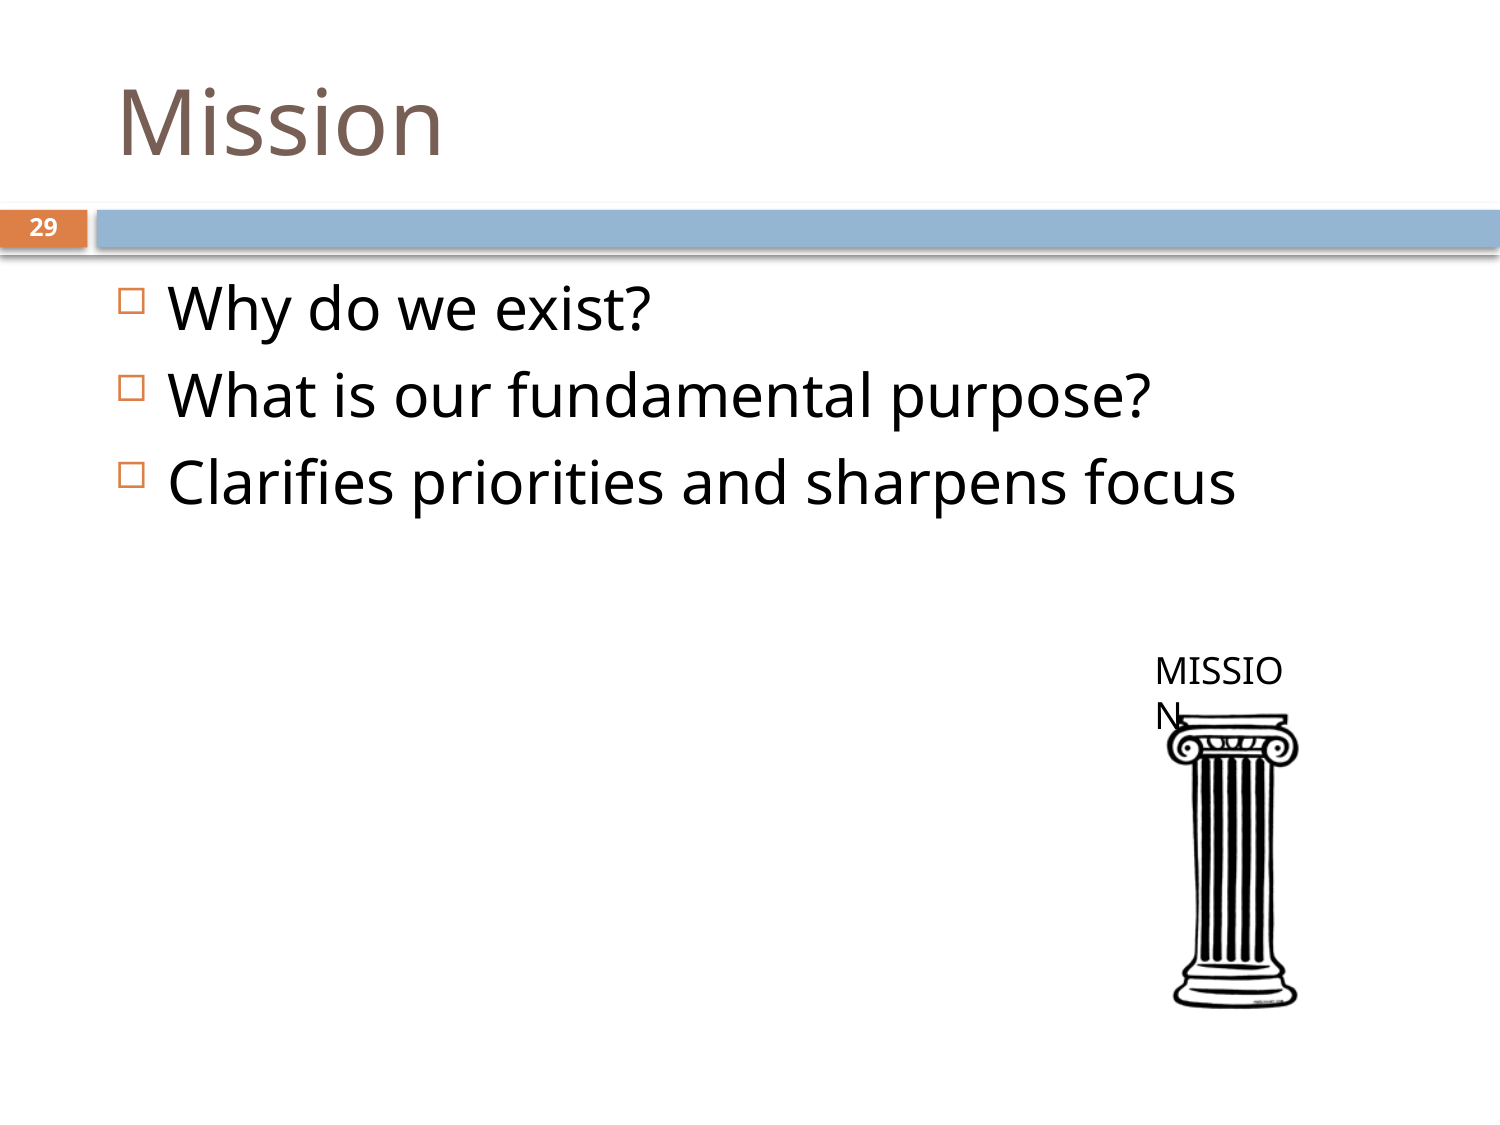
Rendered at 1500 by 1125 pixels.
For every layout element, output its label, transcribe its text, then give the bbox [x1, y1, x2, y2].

picture [1105, 669, 1360, 1051]
text_box MISSION [1139, 639, 1321, 668]
slide_number 29 [0, 208, 88, 249]
title Mission [100, 37, 1439, 201]
list Why do we exist? What is our fundamental purpose? Clarifies priorities and sharpens focus [100, 262, 1439, 1001]
